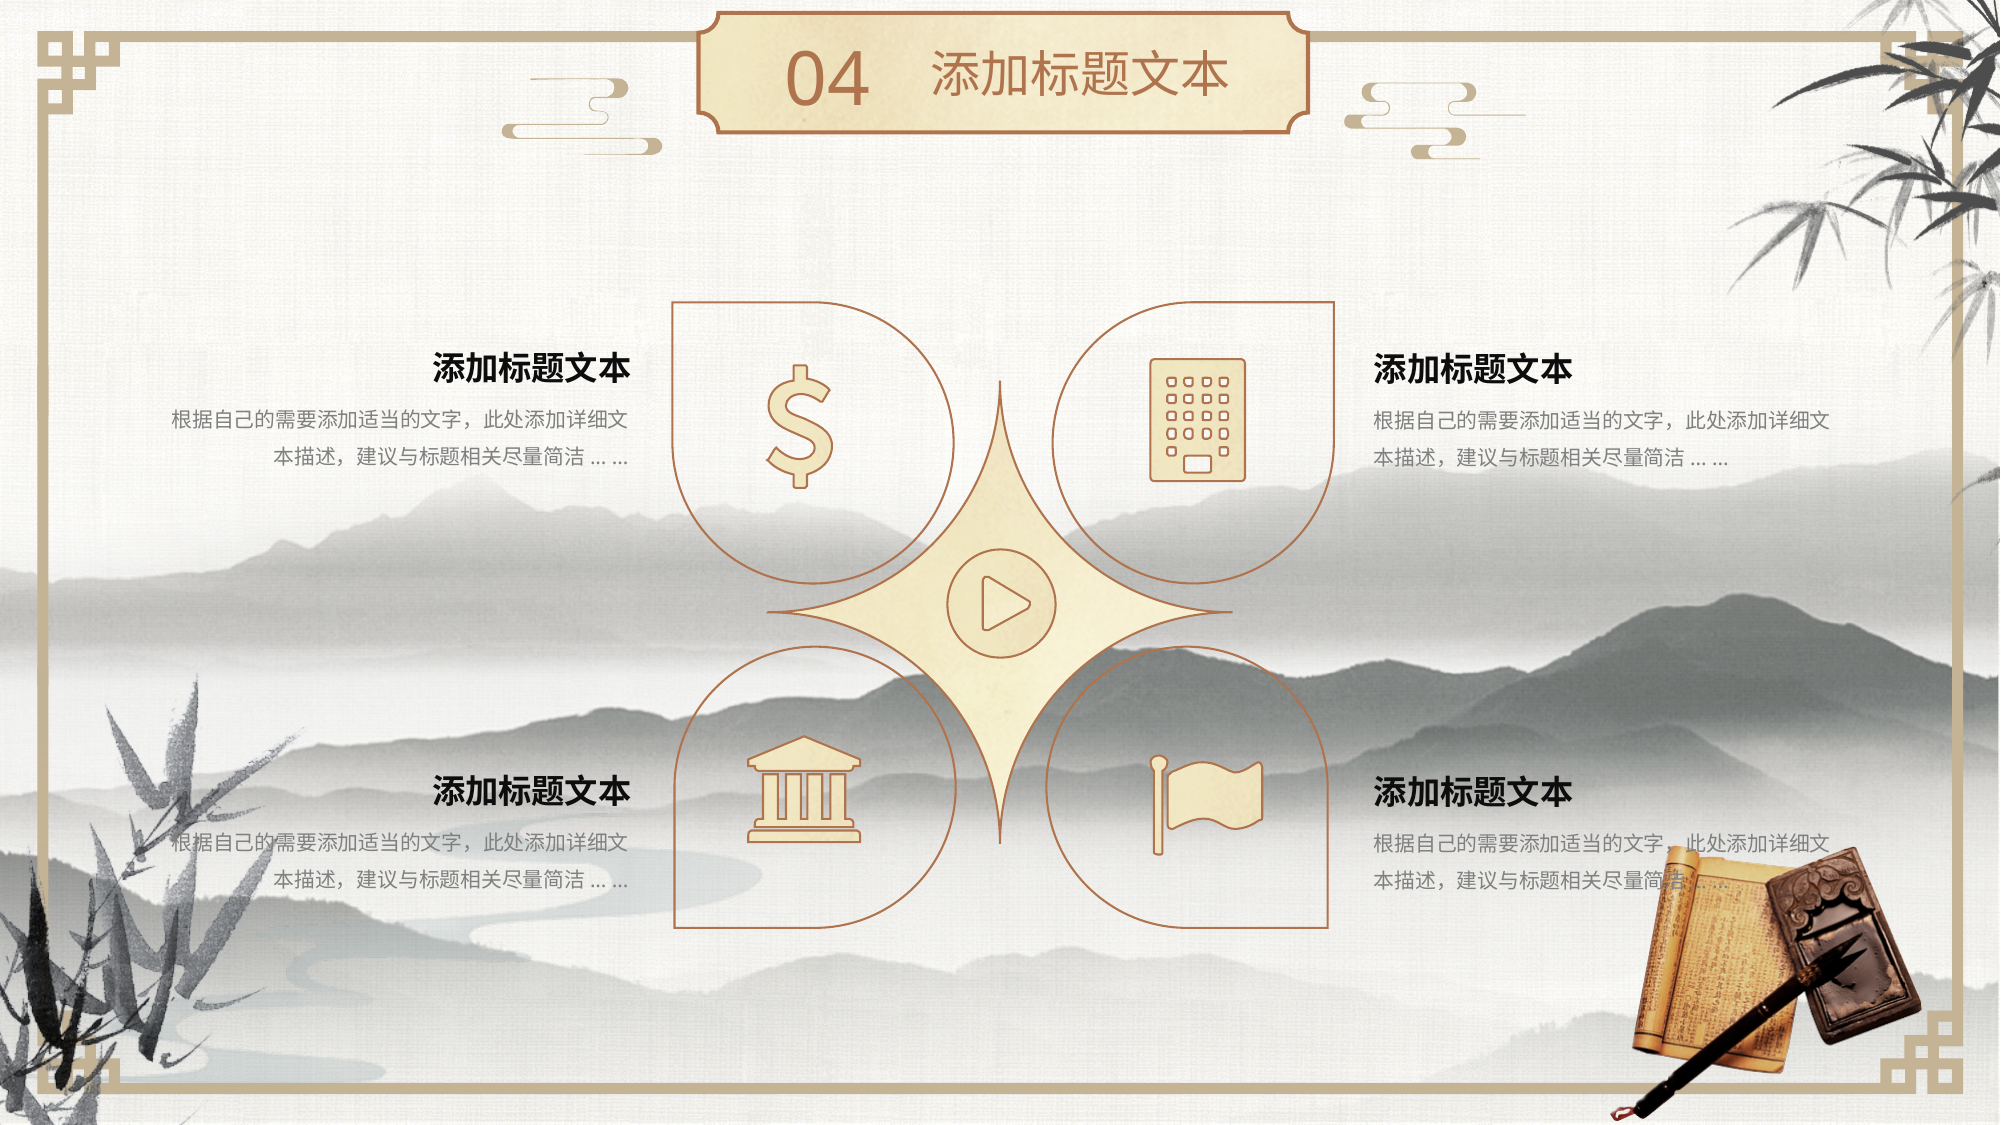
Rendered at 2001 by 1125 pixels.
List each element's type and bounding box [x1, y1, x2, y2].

picture [73, 67, 84, 79]
picture [96, 43, 108, 55]
text_box [156, 763, 647, 898]
picture [49, 90, 61, 103]
text_box [1045, 645, 1329, 929]
text_box [1051, 301, 1335, 585]
text_box [671, 301, 955, 585]
text_box [747, 735, 862, 772]
text_box [765, 380, 1233, 844]
text_box [156, 340, 647, 475]
text_box [1149, 358, 1247, 483]
text_box [1359, 341, 1846, 476]
picture [0, 0, 2001, 1125]
text_box [765, 364, 834, 489]
text_box [747, 773, 862, 844]
text_box [946, 548, 1057, 659]
text_box [501, 12, 1526, 160]
text_box [673, 645, 957, 929]
text_box [1359, 763, 1846, 898]
text_box [1149, 754, 1169, 856]
text_box [1166, 761, 1264, 830]
picture [49, 43, 61, 55]
